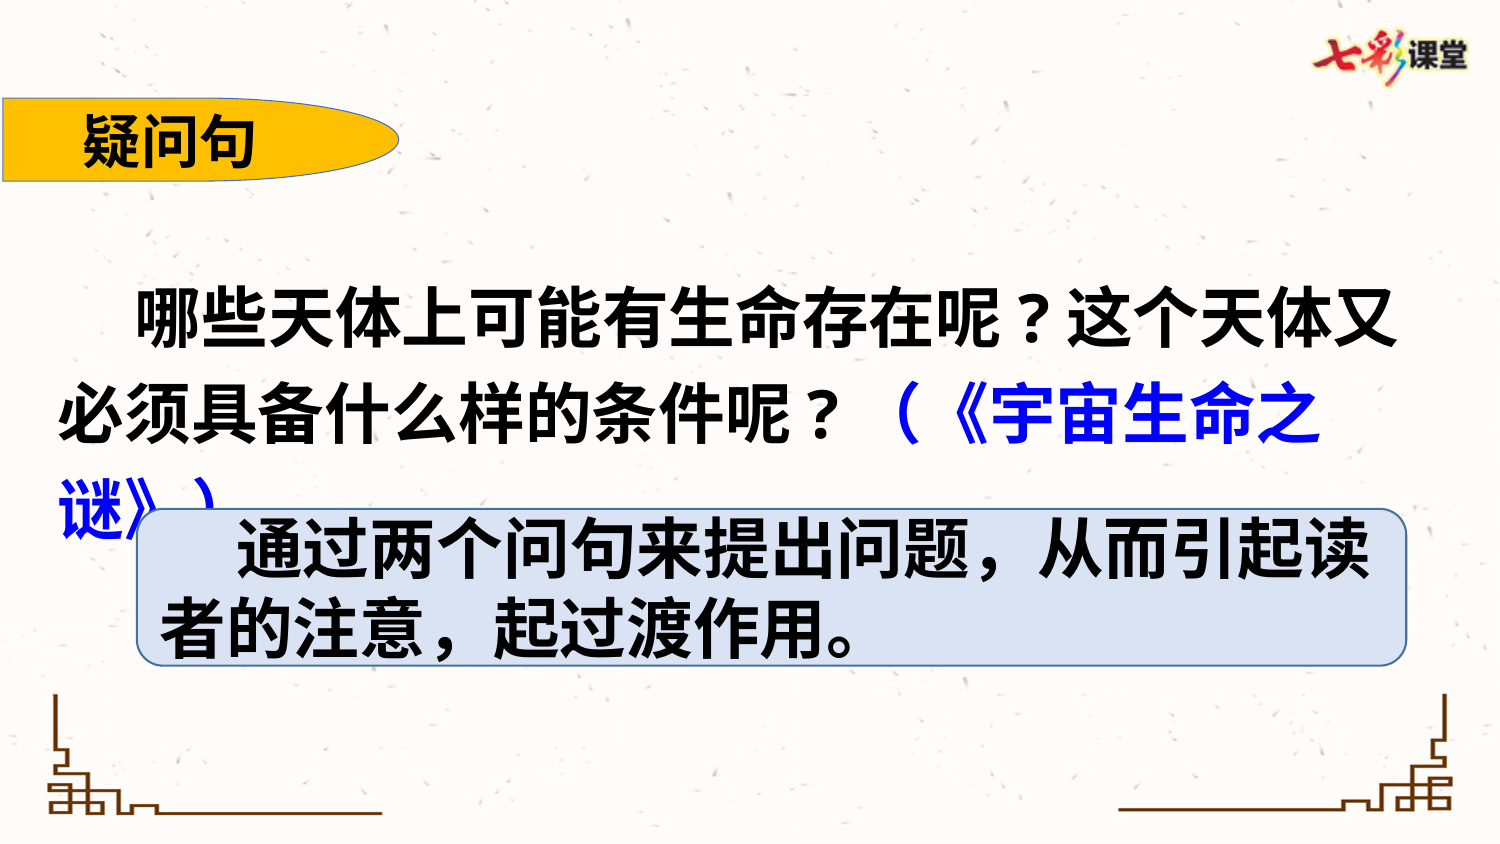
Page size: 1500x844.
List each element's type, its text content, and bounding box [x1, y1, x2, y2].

text_box 哪些天体上可能有生命存在呢?这个天体又必须具备什么样的条件呢?（《宇宙生命之谜》） [42, 252, 1458, 556]
text_box 通过两个问句来提出问题，从而引起读者的注意，起过渡作用。 [135, 507, 1408, 667]
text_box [0, 98, 399, 182]
picture [0, 0, 1500, 844]
